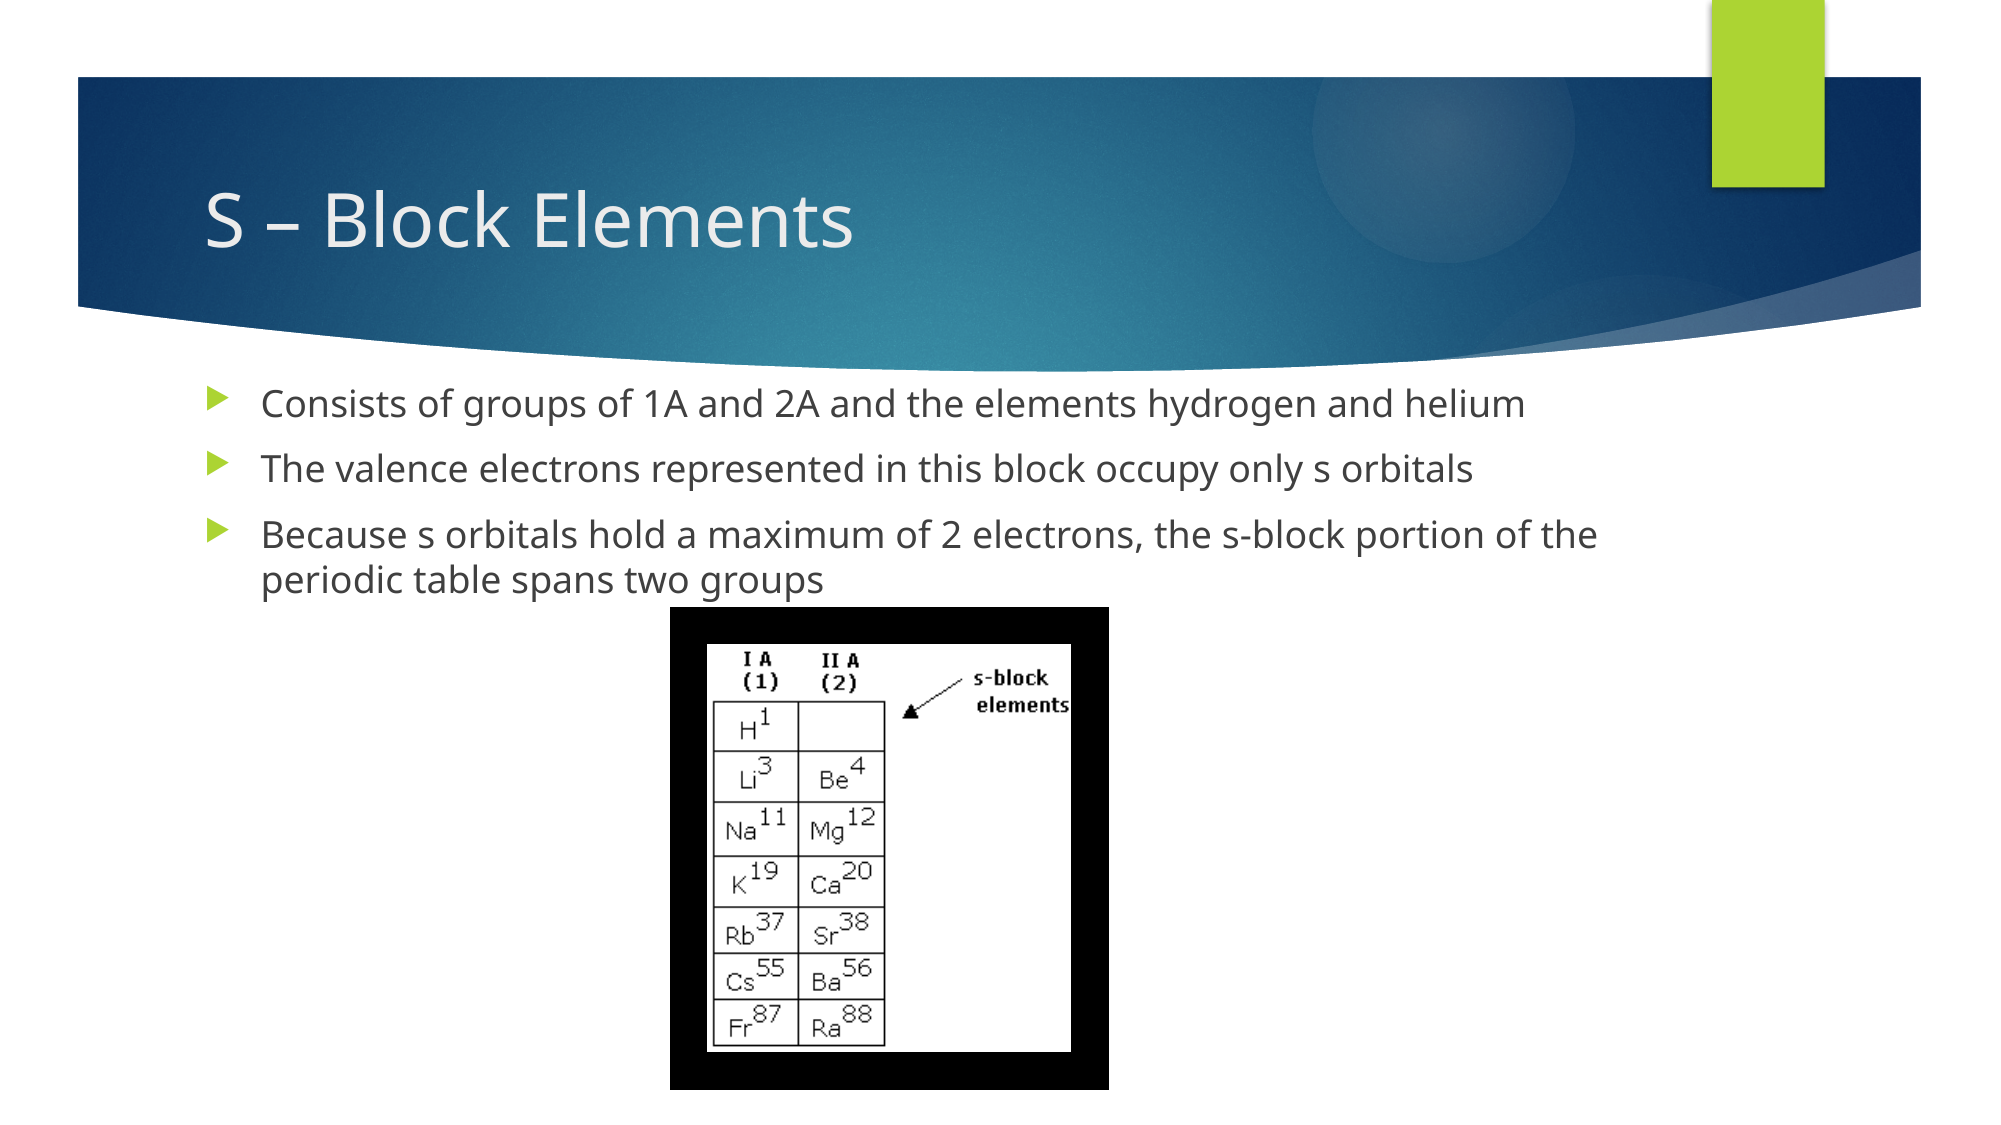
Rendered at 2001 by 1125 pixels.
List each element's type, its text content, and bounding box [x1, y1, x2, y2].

picture [706, 644, 1072, 1053]
title S – Block Elements [189, 159, 1627, 276]
list Consists of groups of 1A and 2A and the elements hydrogen and helium The valence electrons represented in this block occupy only s orbitals Because s orbitals hold a maximum of 2 electrons, the s-block portion of the periodic table spans two groups [189, 372, 1627, 615]
